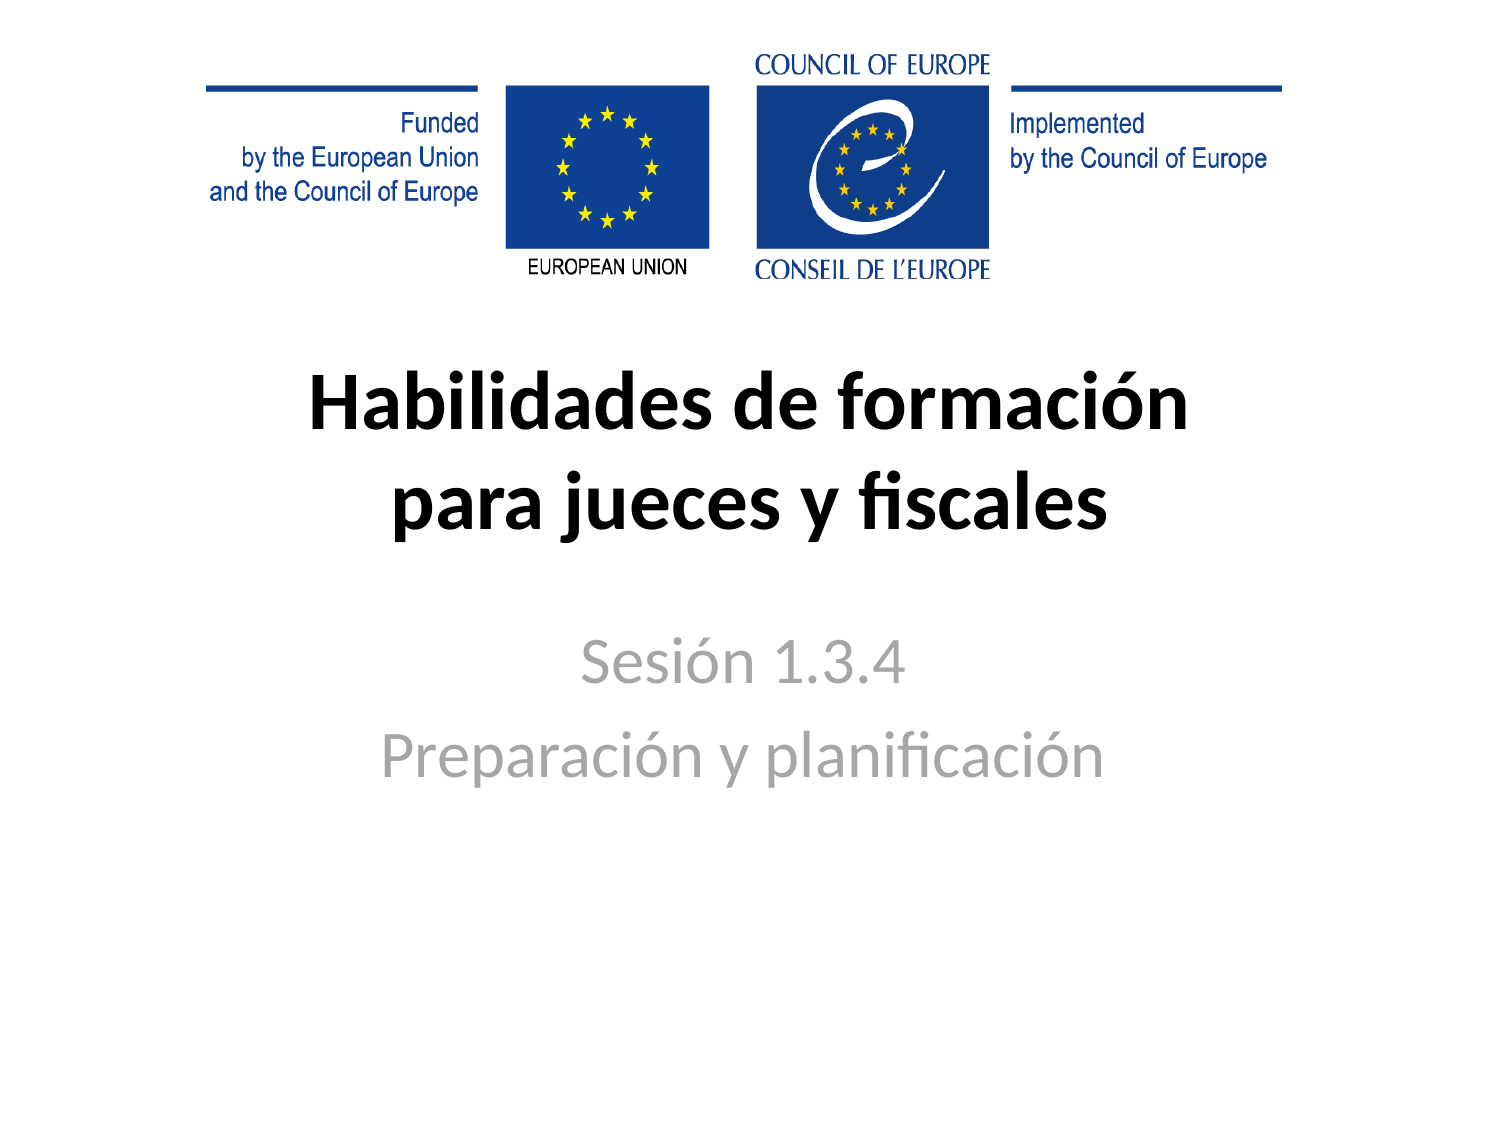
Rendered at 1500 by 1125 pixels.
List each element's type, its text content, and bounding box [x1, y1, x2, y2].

subtitle Sesión 1.3.4 Preparación y planificación [218, 614, 1269, 898]
title Habilidades de formación para jueces y fiscales [112, 278, 1388, 614]
picture [206, 53, 1282, 280]
